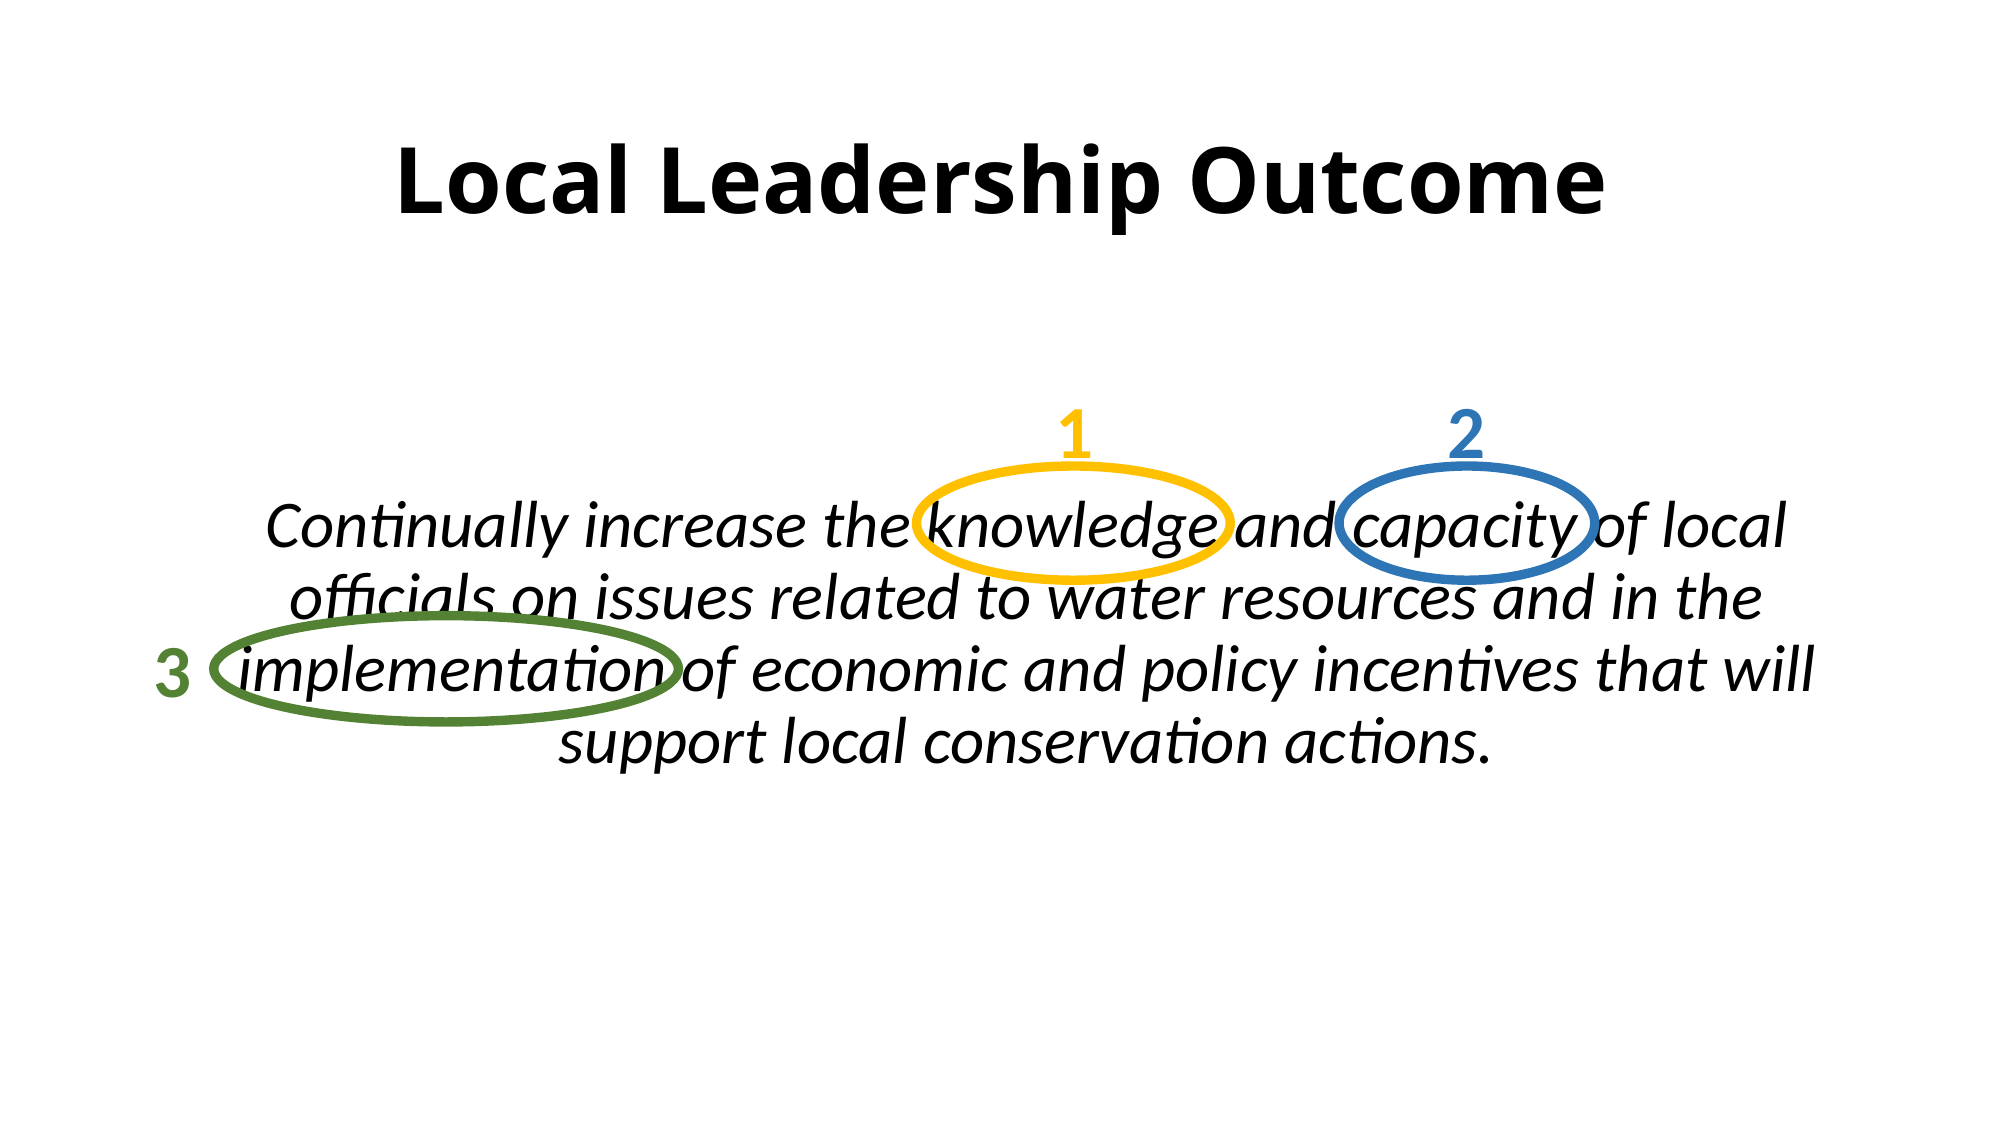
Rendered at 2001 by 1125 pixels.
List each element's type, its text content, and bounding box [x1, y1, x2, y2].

title Local Leadership Outcome [138, 75, 1864, 294]
text_box [1338, 467, 1596, 582]
text_box 1 [1040, 376, 1144, 482]
text_box 3 [138, 614, 243, 720]
text_box 2 [1432, 376, 1536, 482]
list Continually increase the knowledge and capacity of local officials on issues related to water resources and in the implementation of economic and policy incentives that will support local conservation actions. [164, 482, 1890, 1066]
text_box [243, 614, 680, 723]
text_box [915, 466, 1232, 582]
text_box [108, 356, 1891, 911]
